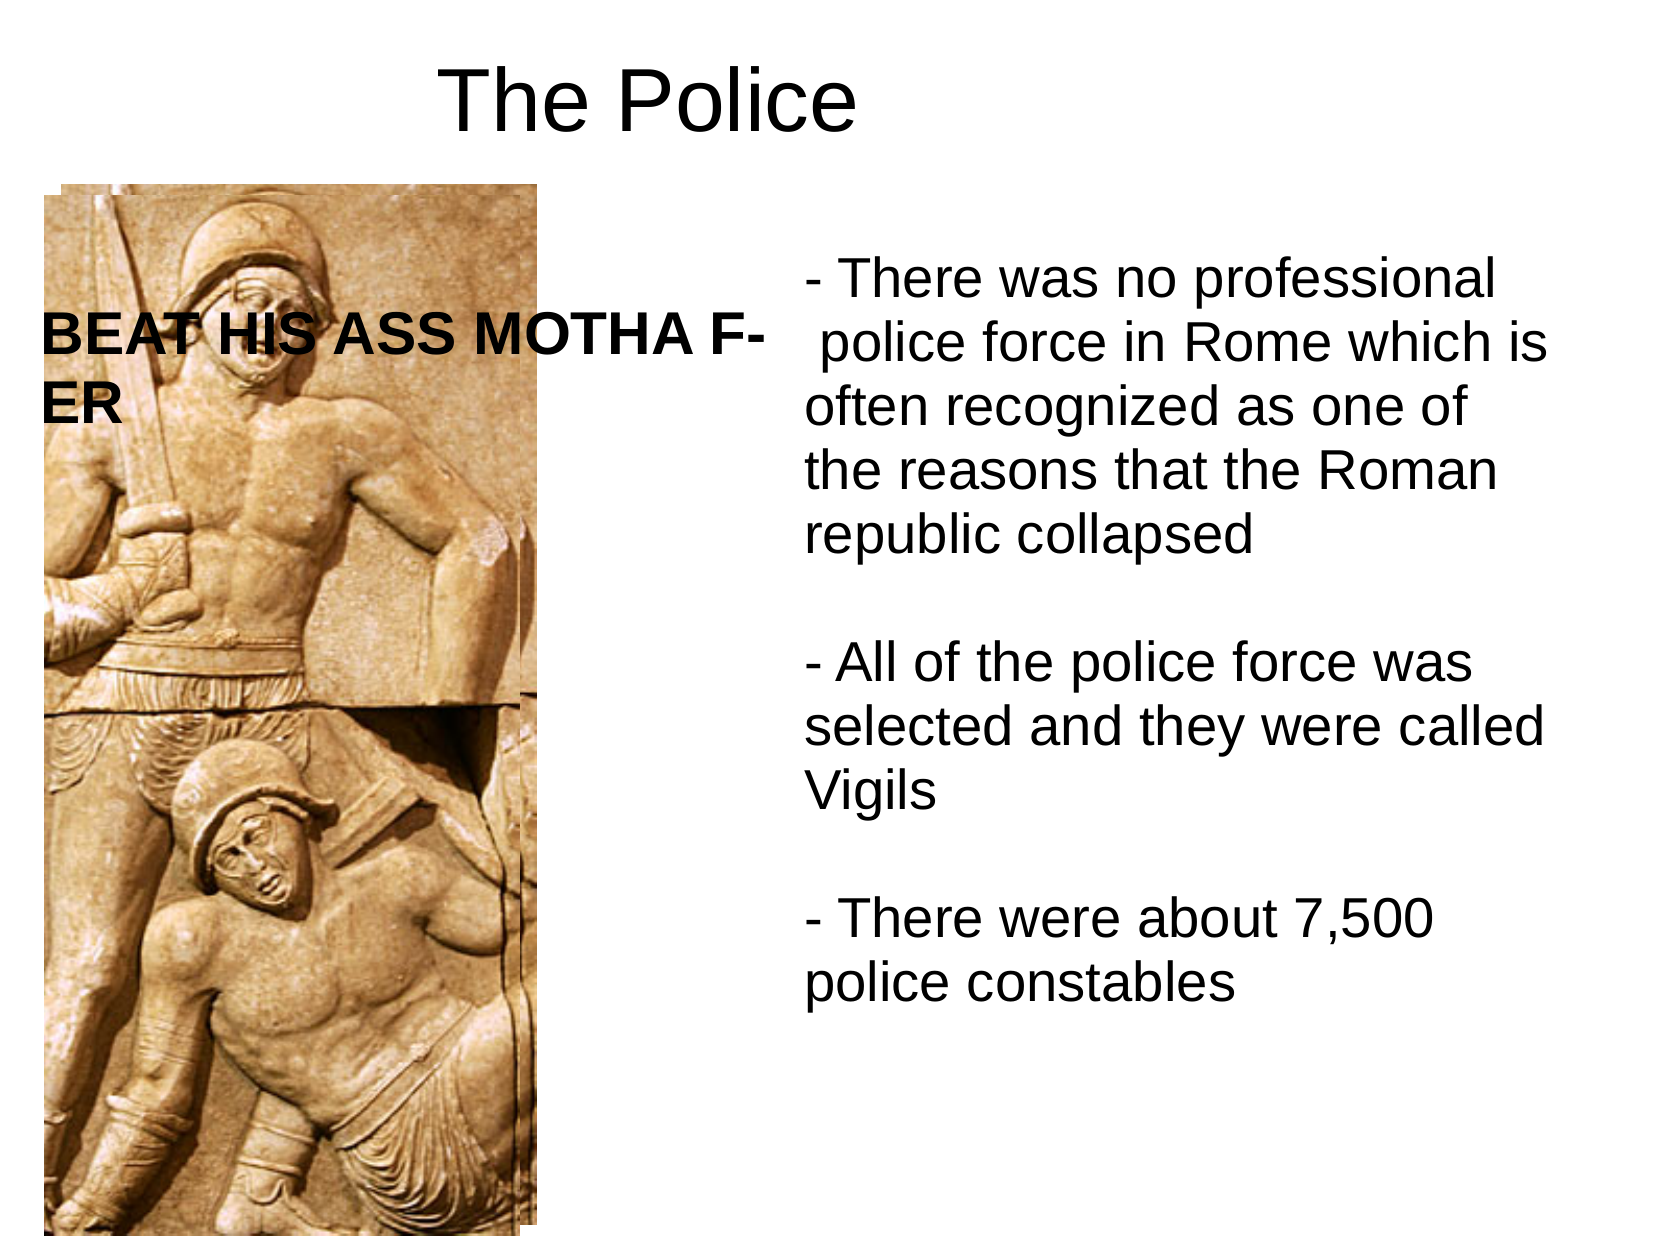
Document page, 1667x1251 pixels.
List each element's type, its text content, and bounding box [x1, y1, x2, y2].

picture [44, 184, 537, 1236]
title The Police [40, 49, 1627, 201]
list BEAT HIS ASS MOTHA F-ER [543, 299, 793, 1201]
list - There was no professional police force in Rome which is often recognized as one of the reasons that the Roman republic collapsed - All of the police force was selected and they were called Vigils - There were about 7,500 police constables [803, 245, 1557, 1147]
